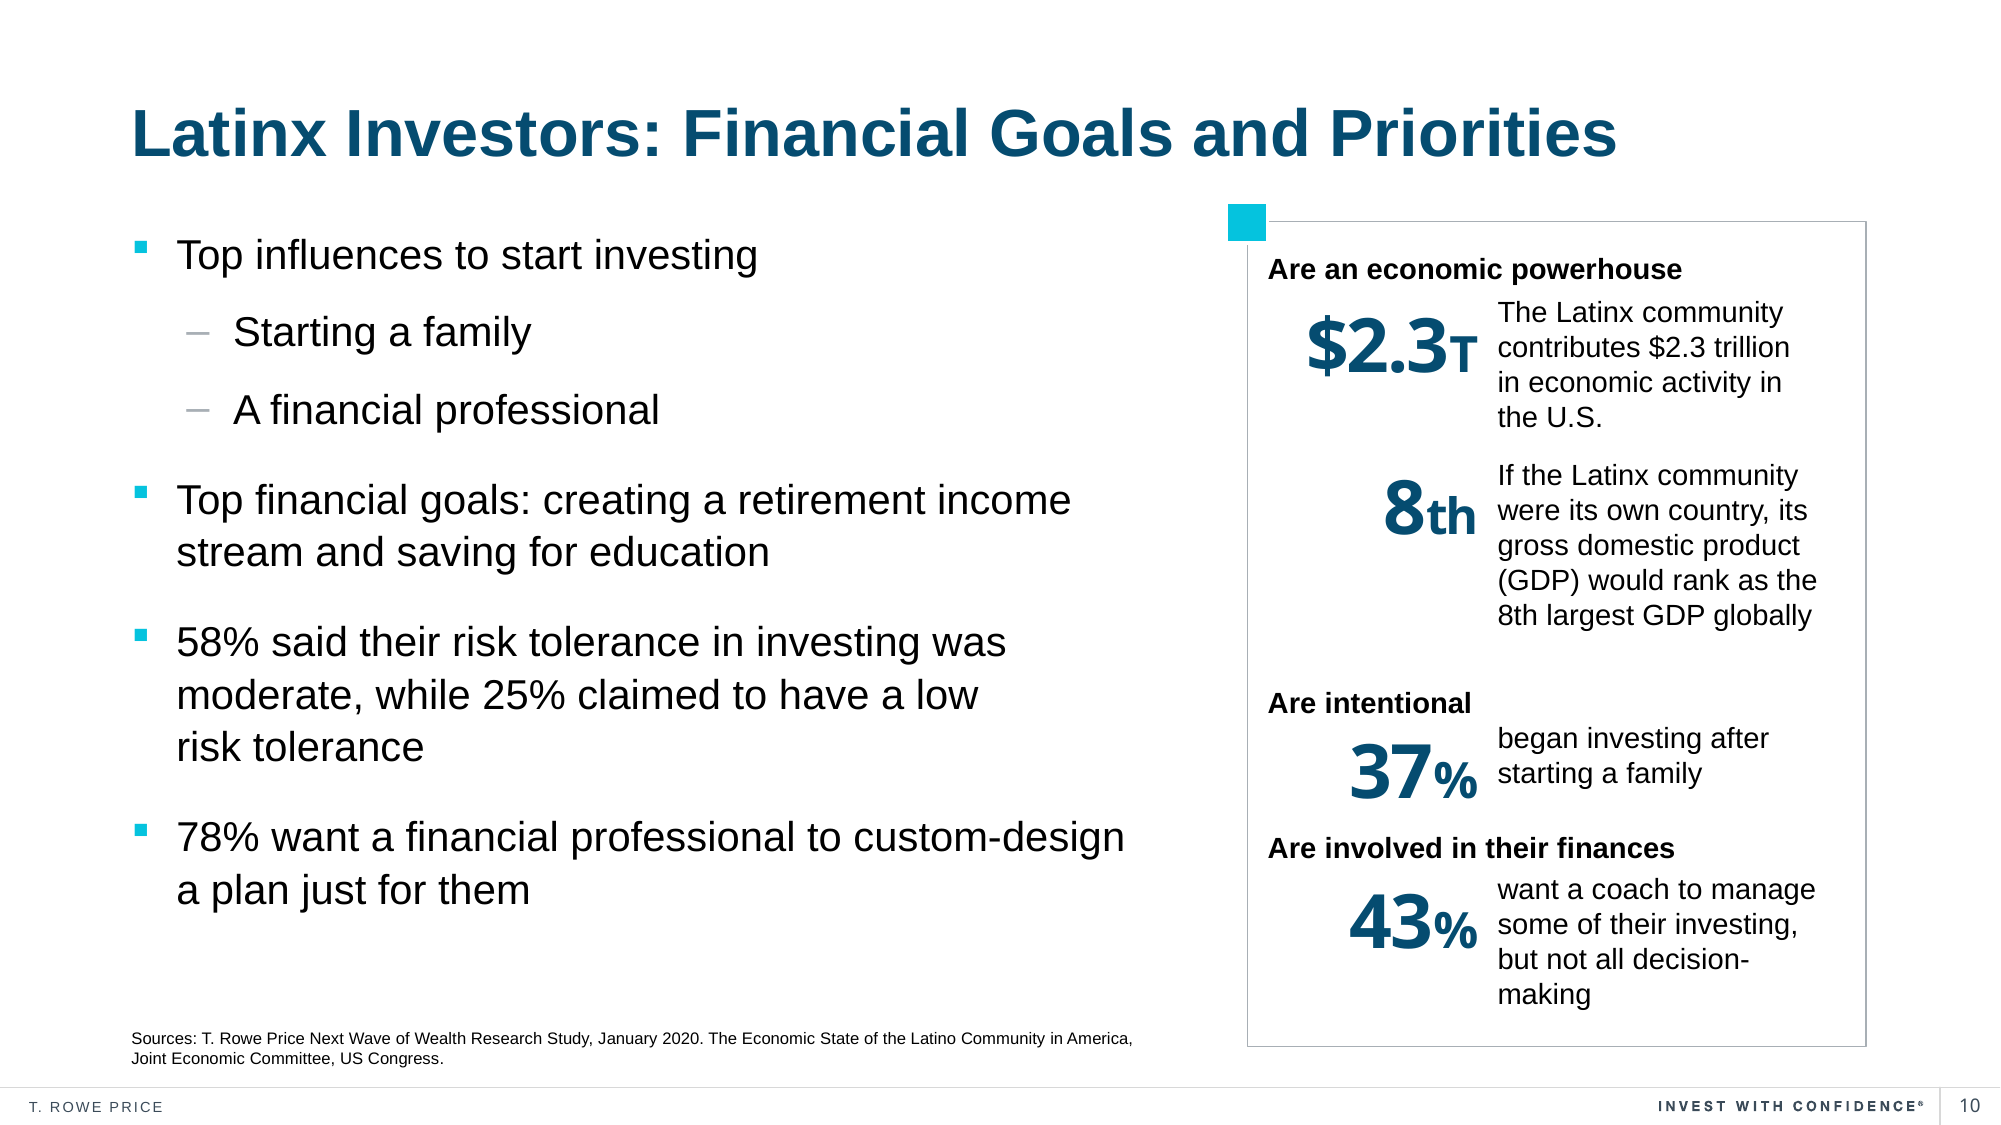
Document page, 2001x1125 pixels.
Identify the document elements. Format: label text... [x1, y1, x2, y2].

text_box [1226, 201, 1867, 1047]
title Latinx Investors: Financial Goals and Priorities [131, 48, 1869, 171]
list Sources: T. Rowe Price Next Wave of Wealth Research Study, January 2020. The Economic State of the Latino Community in America, Joint Economic Committee, US Congress. [131, 993, 1143, 1068]
list Top influences to start investing Starting a family A financial professional Top financial goals: creating a retirement income stream and saving for education 58% said their risk tolerance in investing was moderate, while 25% claimed to have a low risk tolerance 78% want a financial professional to custom-design a plan just for them [131, 225, 1169, 968]
